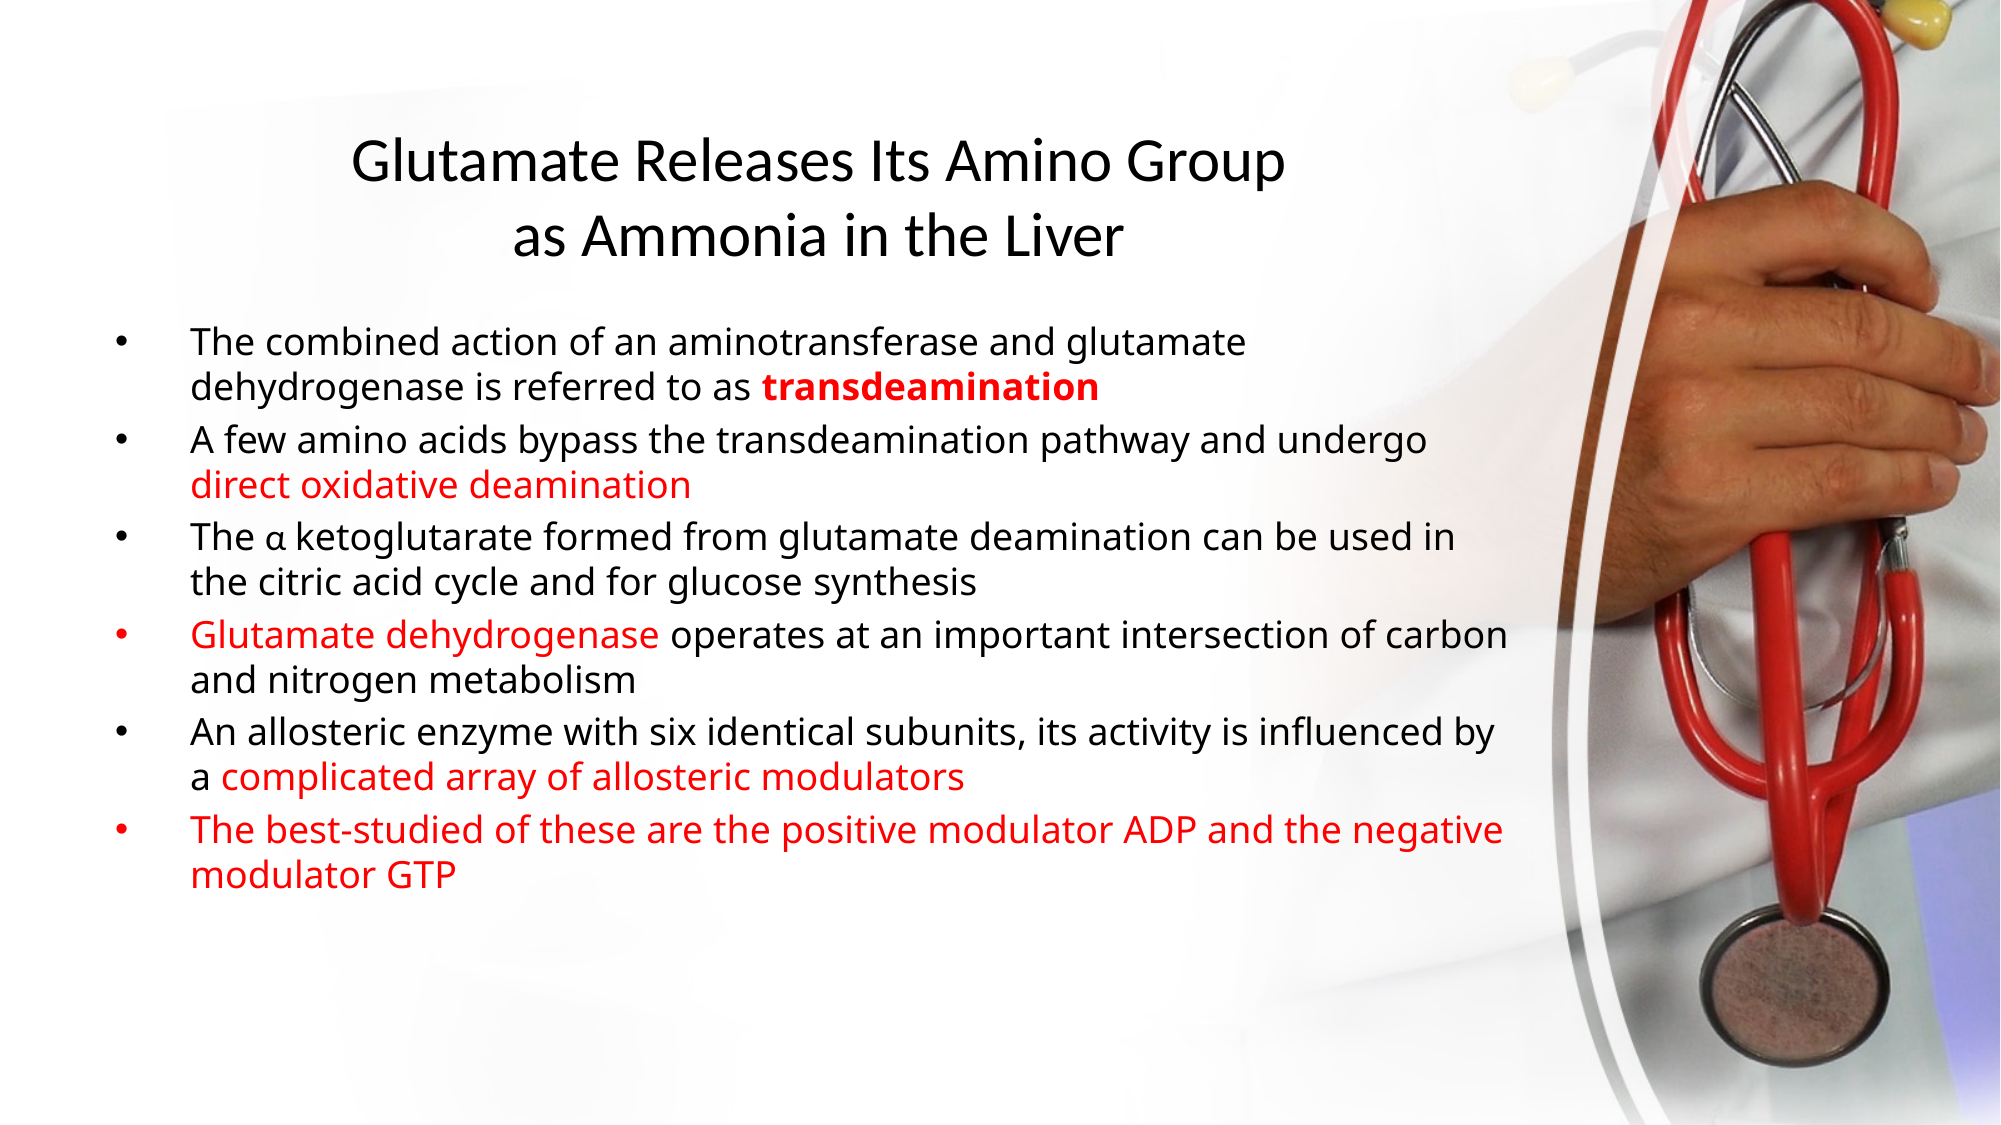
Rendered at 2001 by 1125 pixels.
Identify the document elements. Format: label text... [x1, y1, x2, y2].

picture [0, 0, 2001, 1125]
title Glutamate Releases Its Amino Group as Ammonia in the Liver [99, 110, 1540, 278]
list The combined action of an aminotransferase and glutamate dehydrogenase is referred to as transdeamination A few amino acids bypass the transdeamination pathway and undergo direct oxidative deamination The α ketoglutarate formed from glutamate deamination can be used in the citric acid cycle and for glucose synthesis Glutamate dehydrogenase operates at an important intersection of carbon and nitrogen metabolism An allosteric enzyme with six identical subunits, its activity is influenced by a complicated array of allosteric modulators The best-studied of these are the positive modulator ADP and the negative modulator GTP [100, 310, 1537, 1043]
